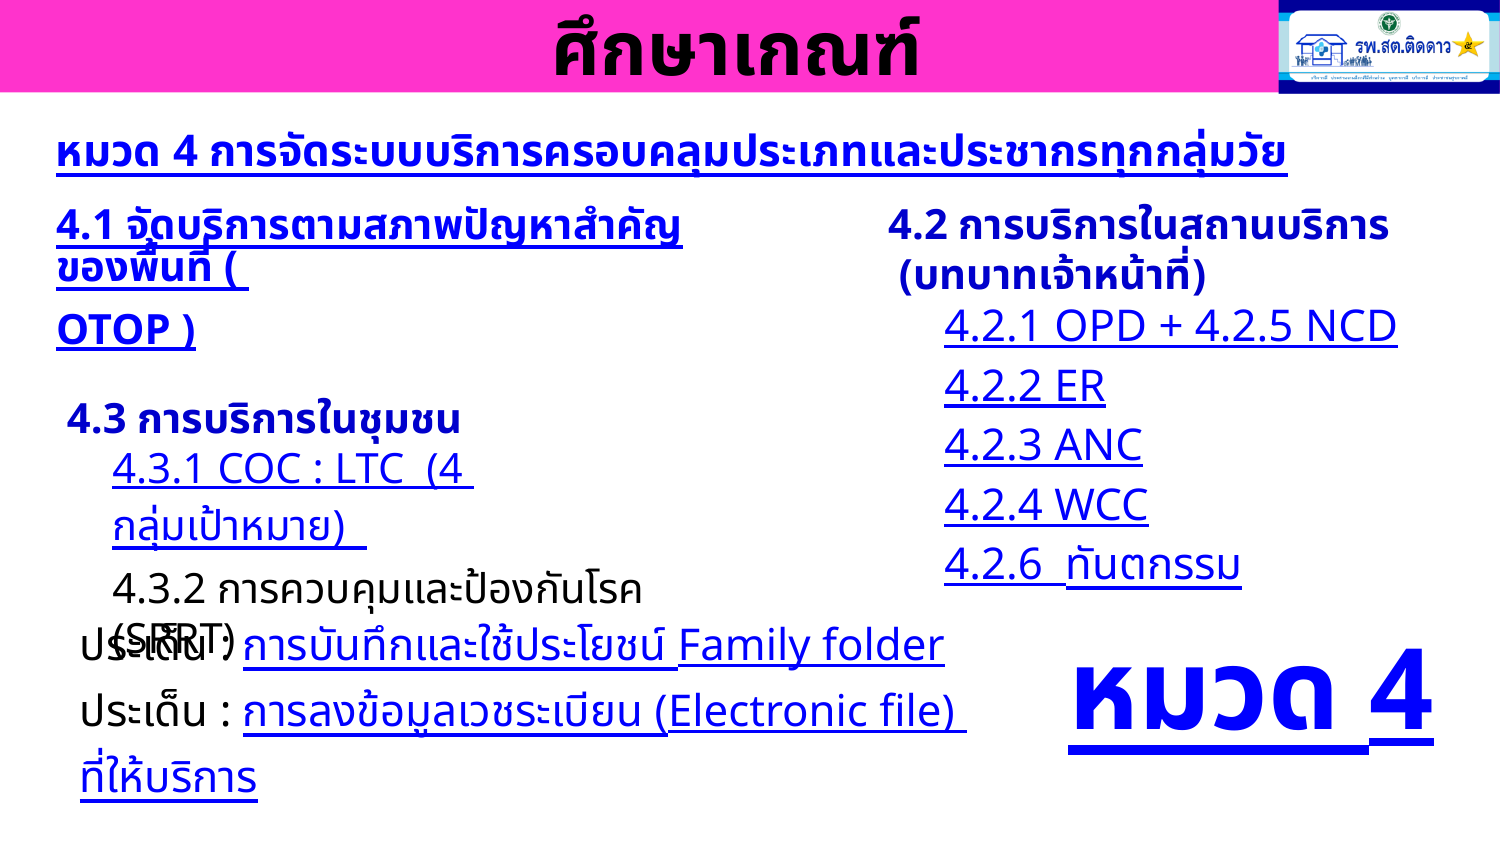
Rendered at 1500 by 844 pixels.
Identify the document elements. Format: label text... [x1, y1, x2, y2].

text_box 4.1 จัดบริการตามสภาพปัญหาสำคัญของพื้นที่ ( OTOP ) [41, 197, 700, 326]
text_box [0, 0, 195, 93]
text_box ศึกษาเกณฑ์ [195, 0, 1276, 97]
text_box ประเด็น : การบันทึกและใช้ประโยชน์ Family folder ประเด็น : การลงข้อมูลเวชระเบียน (Electronic file) ที่ให้บริการ [64, 609, 1064, 823]
text_box 4.3 การบริการในชุมชน 4.3.1 COC : LTC (4 กลุ่มเป้าหมาย) 4.3.2 การควบคุมและป้องกันโรค (SRRT) [41, 383, 700, 669]
text_box หมวด 4 [1053, 609, 1449, 795]
picture [1278, 0, 1500, 94]
text_box 4.2 การบริการในสถานบริการ (บทบาทเจ้าหน้าที่) 4.2.1 OPD + 4.2.5 NCD 4.2.2 ER 4.2.3 ANC 4.2.4 WCC 4.2.6 ทันตกรรม [873, 197, 1472, 610]
text_box หมวด 4 การจัดระบบบริการครอบคลุมประเภทและประชากรทุกกลุ่มวัย [40, 115, 1472, 197]
